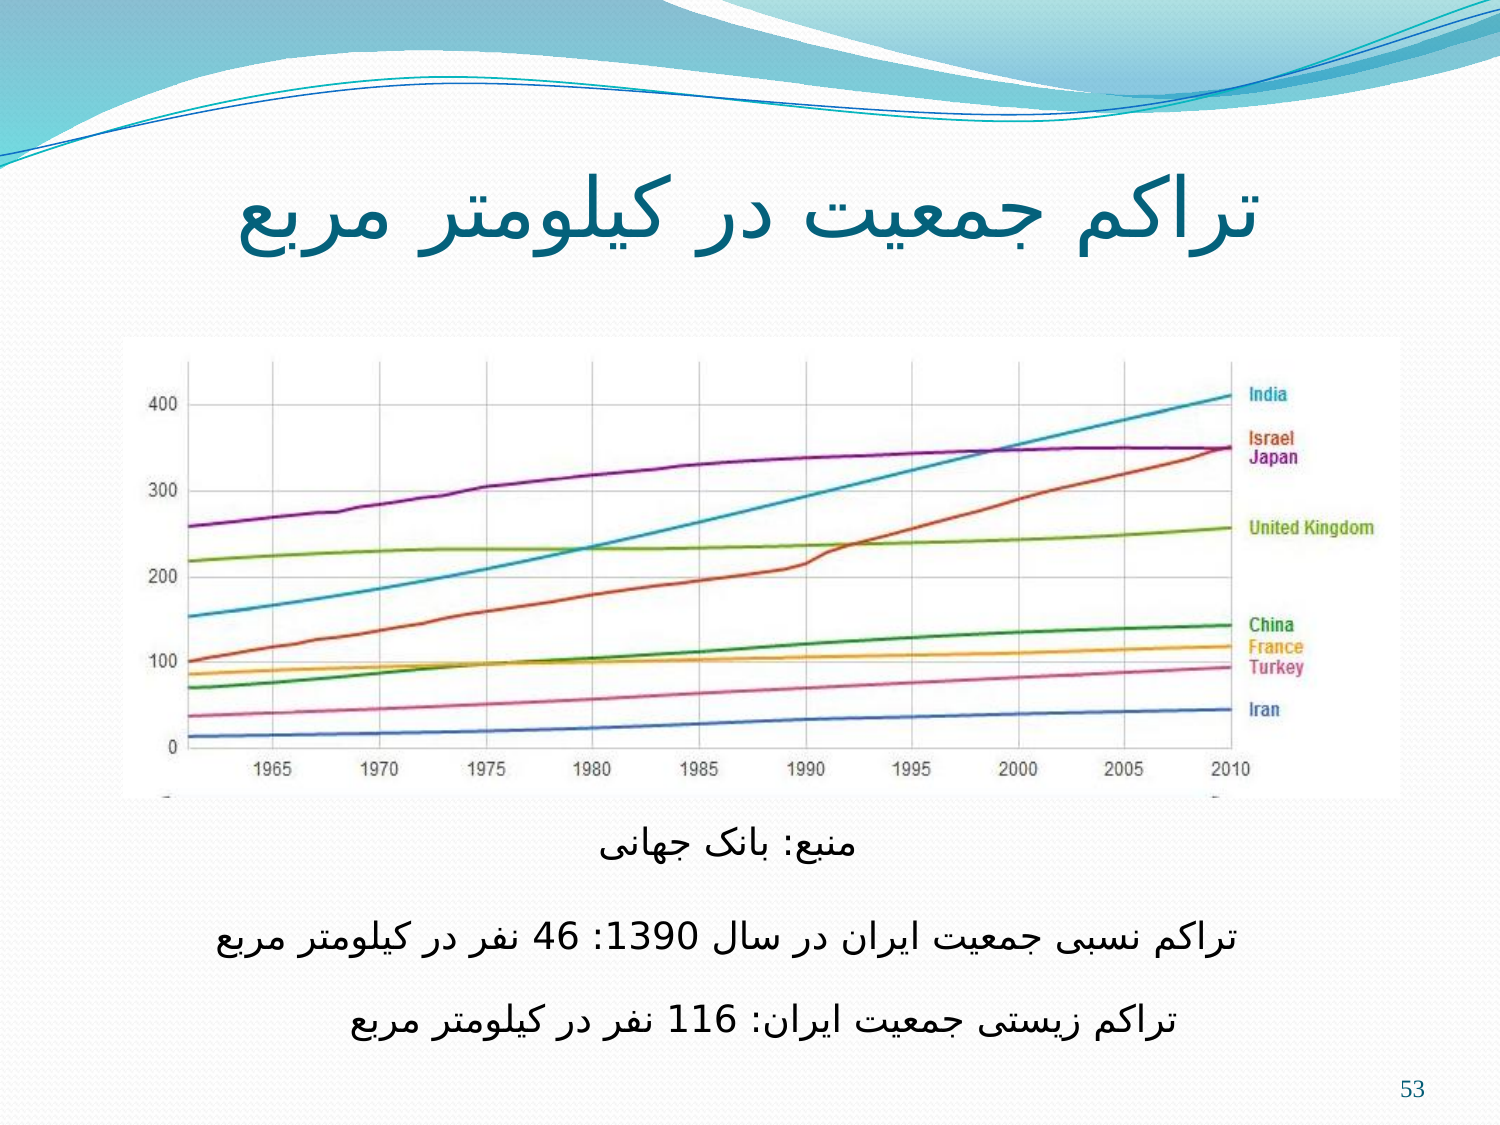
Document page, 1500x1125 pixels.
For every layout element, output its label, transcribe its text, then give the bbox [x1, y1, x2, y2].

title تراکم جمعیت در کیلومتر مربع [74, 66, 1426, 255]
slide_number 53 [1299, 1042, 1425, 1103]
text_box تراکم زیستی جمعیت ایران: 116 نفر در کیلومتر مربع [334, 987, 1193, 1048]
text_box منبع: بانک جهانی [583, 810, 885, 904]
text_box تراکم نسبی جمعیت ایران در سال 1390: 46 نفر در کیلومتر مربع [200, 904, 1266, 965]
picture [123, 337, 1400, 798]
